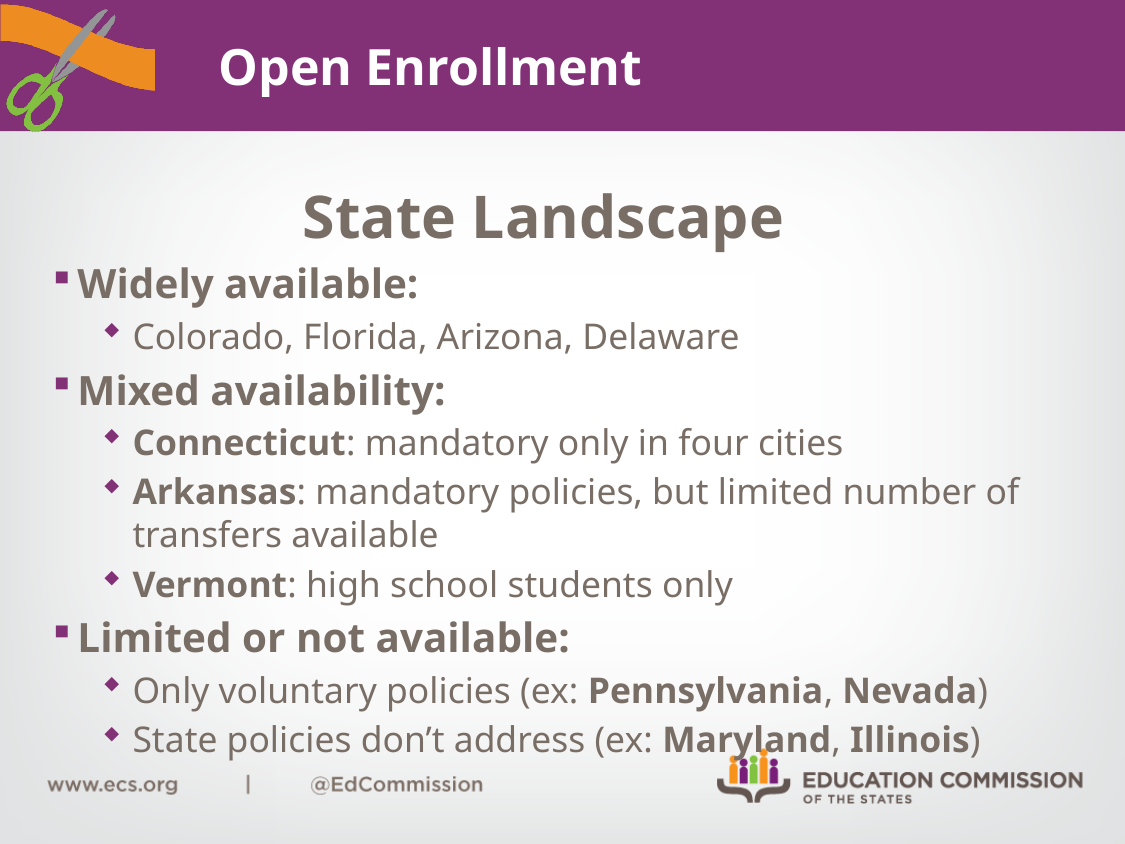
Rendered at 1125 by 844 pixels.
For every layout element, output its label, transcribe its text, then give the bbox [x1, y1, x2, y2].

text_box Open Enrollment [157, 0, 1125, 132]
list State Landscape Widely available: Colorado, Florida, Arizona, Delaware Mixed availability: Connecticut: mandatory only in four cities Arkansas: mandatory policies, but limited number of transfers available Vermont: high school students only Limited or not available: Only voluntary policies (ex: Pennsylvania, Nevada) State policies don’t address (ex: Maryland, Illinois) [37, 171, 1050, 772]
picture [0, 0, 1125, 844]
